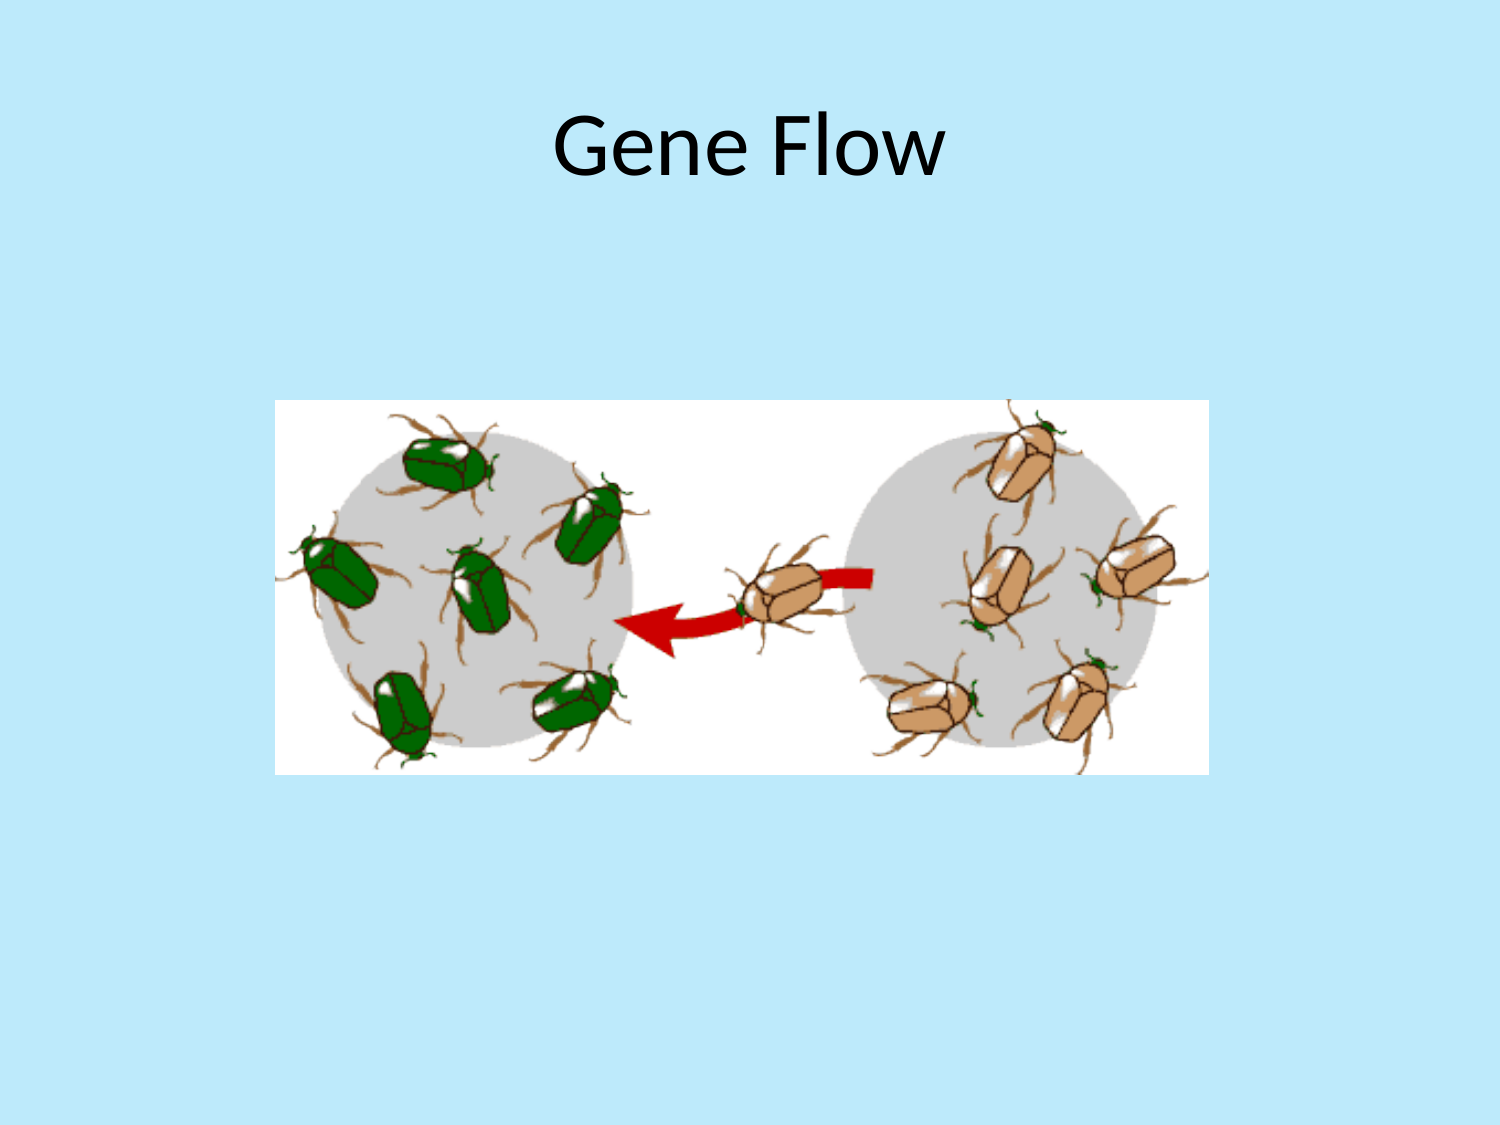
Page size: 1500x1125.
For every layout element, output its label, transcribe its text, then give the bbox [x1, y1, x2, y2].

title Gene Flow [75, 45, 1425, 233]
picture [274, 399, 1209, 776]
